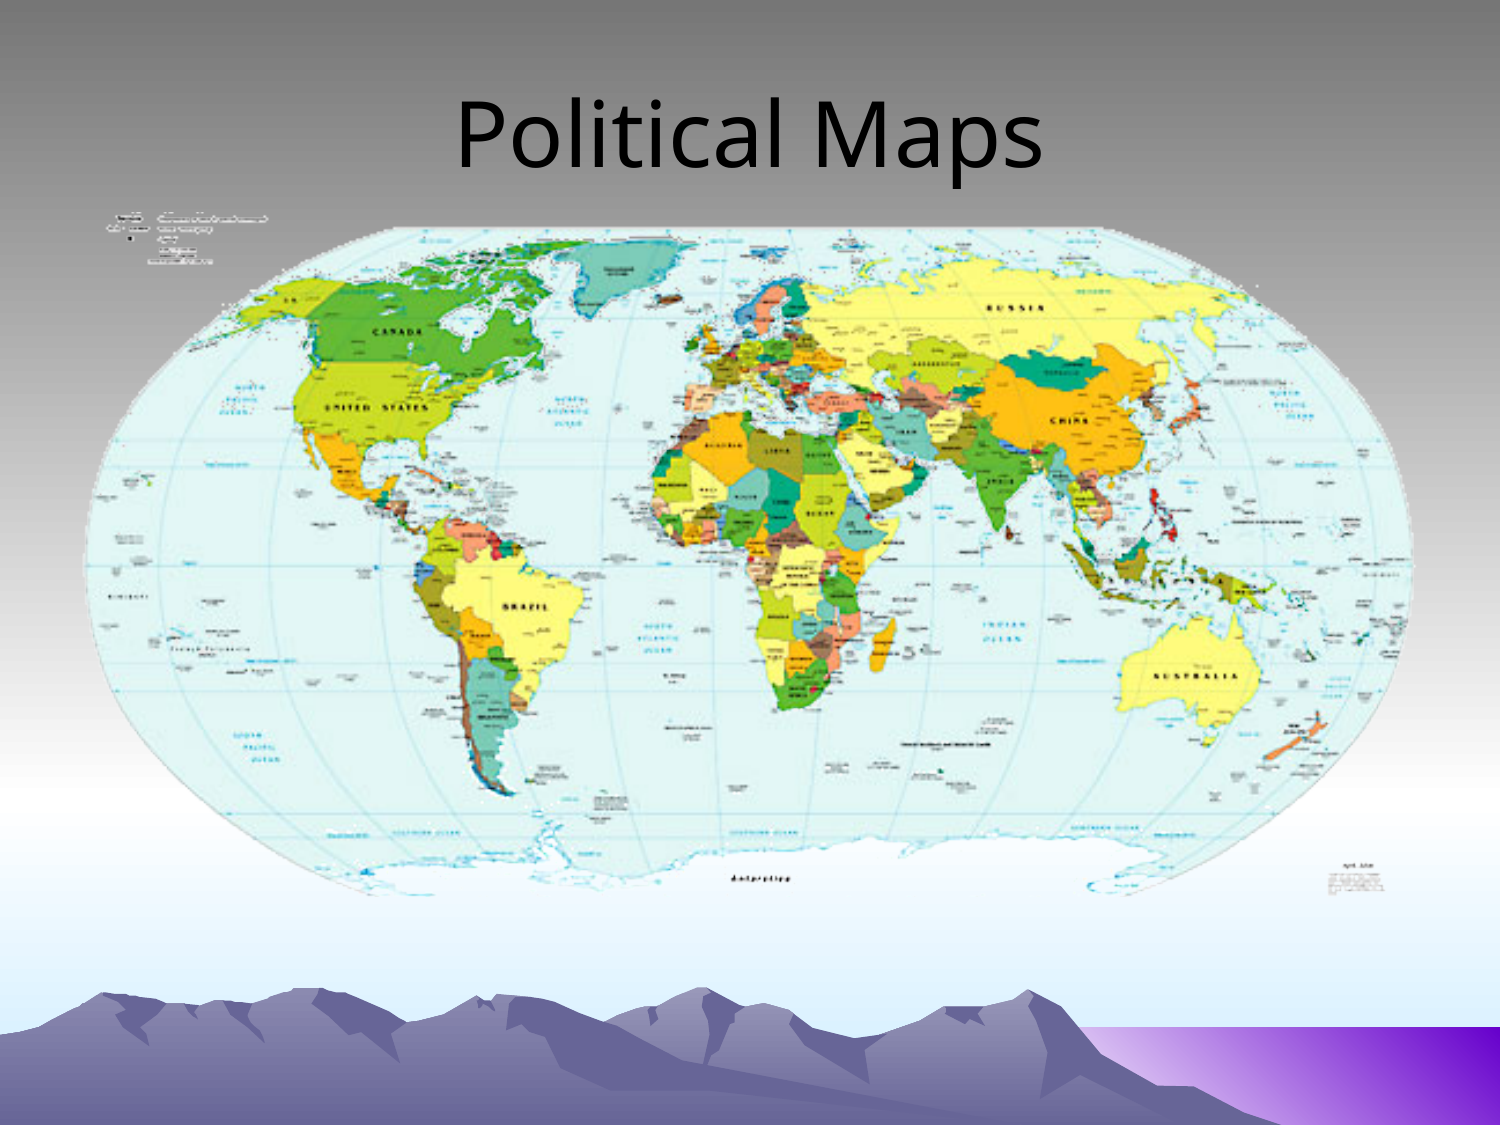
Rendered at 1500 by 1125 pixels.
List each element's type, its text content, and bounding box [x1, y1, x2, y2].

picture [74, 212, 1426, 898]
title Political Maps [74, 37, 1426, 212]
